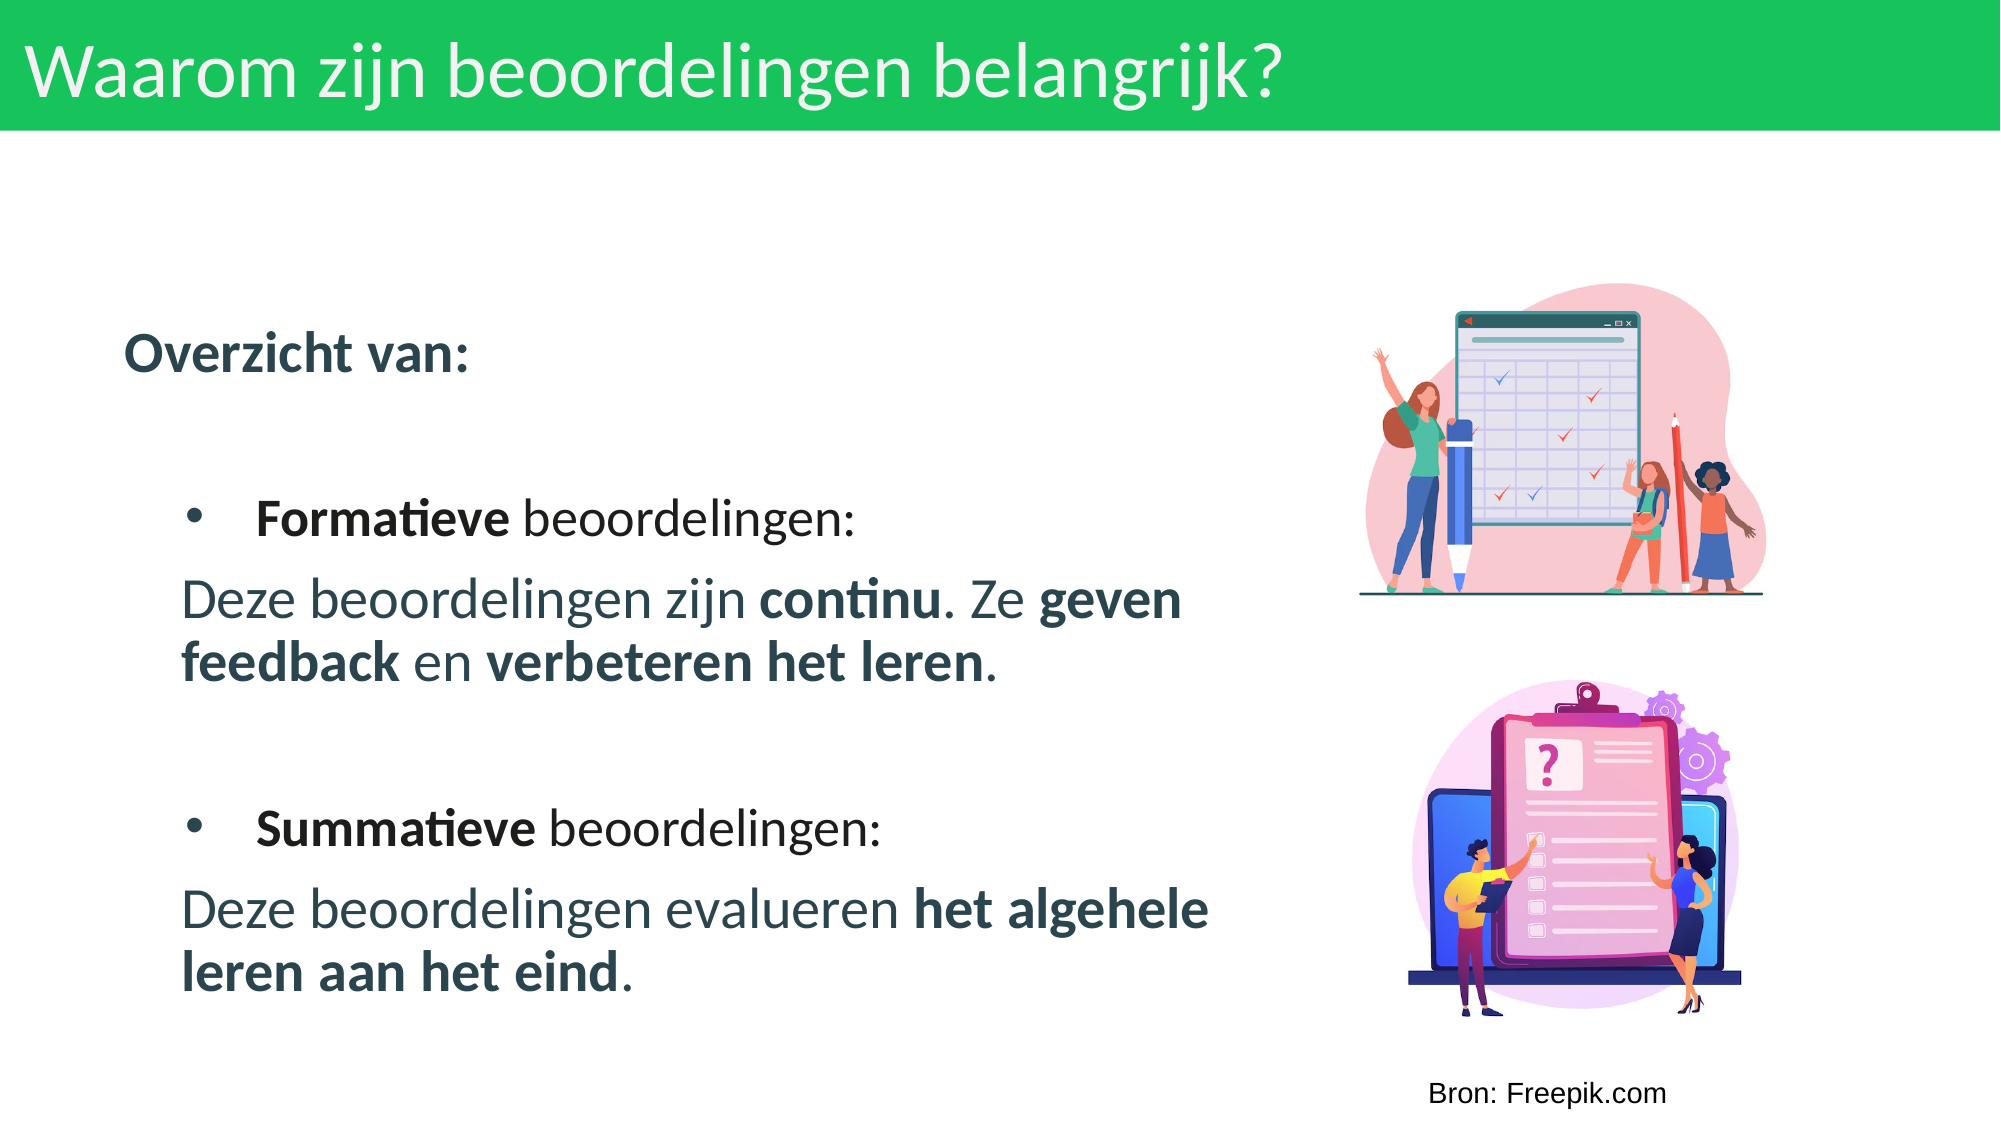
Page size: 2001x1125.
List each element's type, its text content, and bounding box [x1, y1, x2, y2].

text_box Bron: Freepik.com [1413, 1079, 1736, 1125]
title Waarom zijn beoordelingen belangrijk? [16, 13, 1976, 131]
list Overzicht van: Formatieve beoordelingen: Deze beoordelingen zijn continu. Ze geven feedback en verbeteren het leren. Summatieve beoordelingen: Deze beoordelingen evalueren het algehele leren aan het eind. [16, 144, 1272, 1108]
picture [1320, 253, 1805, 1071]
